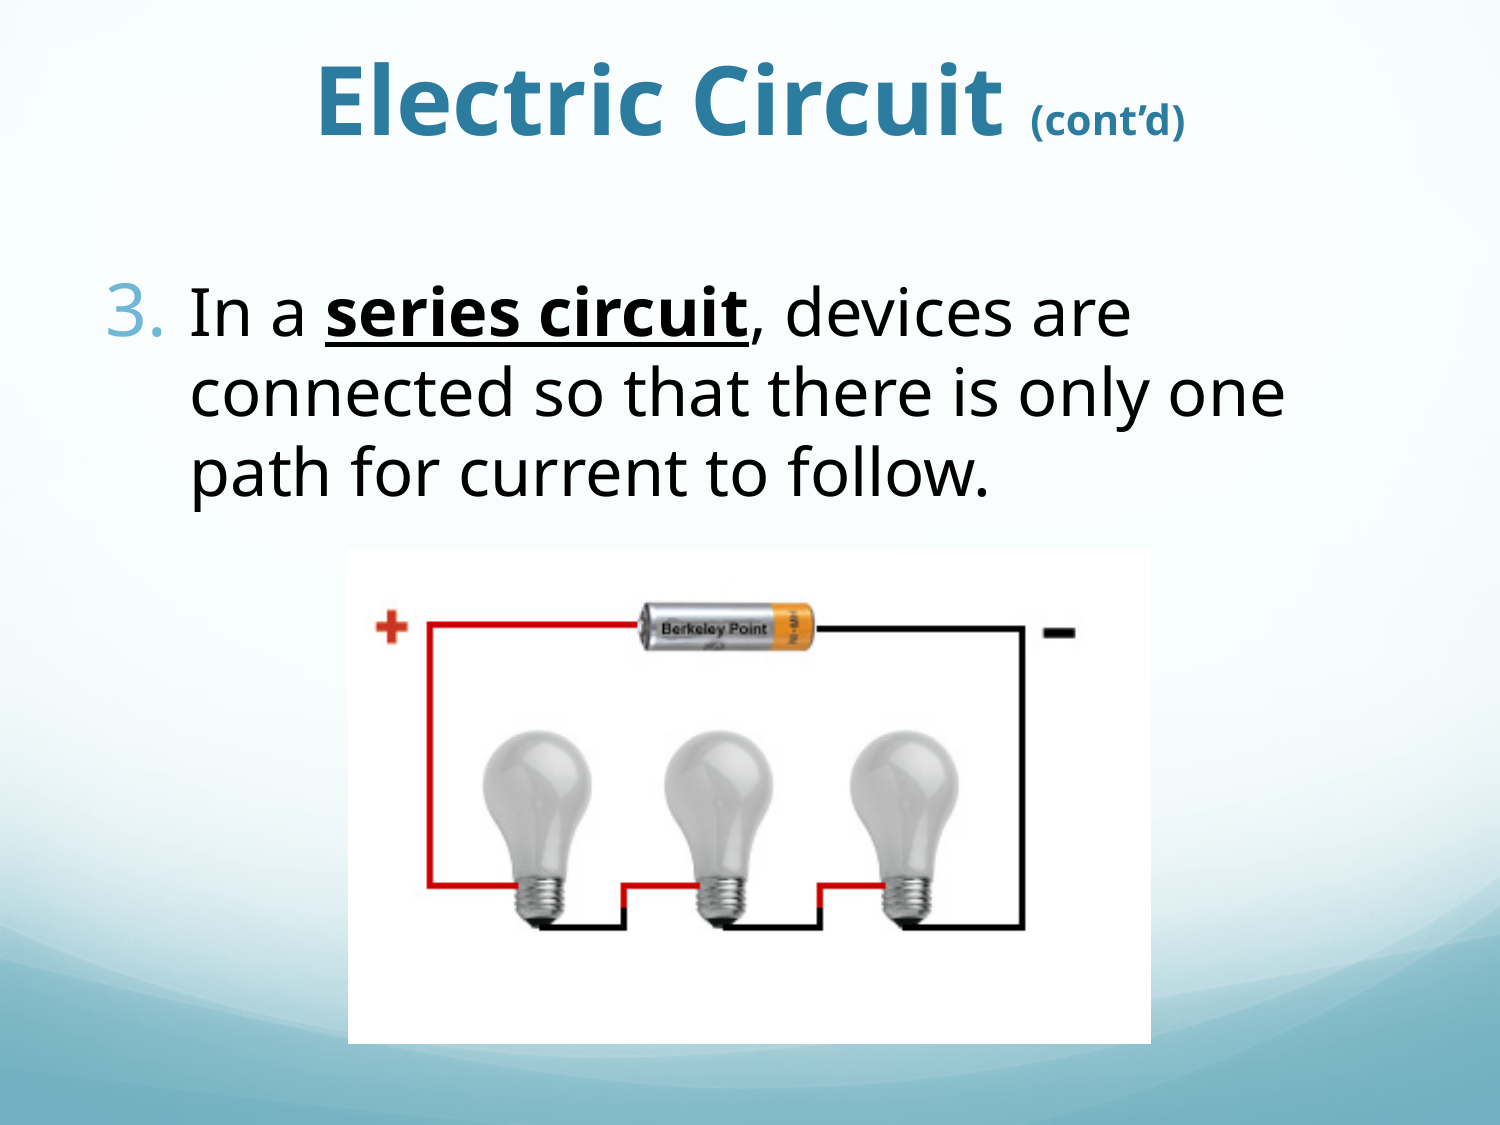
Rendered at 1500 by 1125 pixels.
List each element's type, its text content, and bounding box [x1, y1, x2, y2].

title Electric Circuit (cont’d) [90, 17, 1410, 163]
list In a series circuit, devices are connected so that there is only one path for current to follow. [90, 262, 1410, 550]
picture [348, 549, 1152, 1045]
